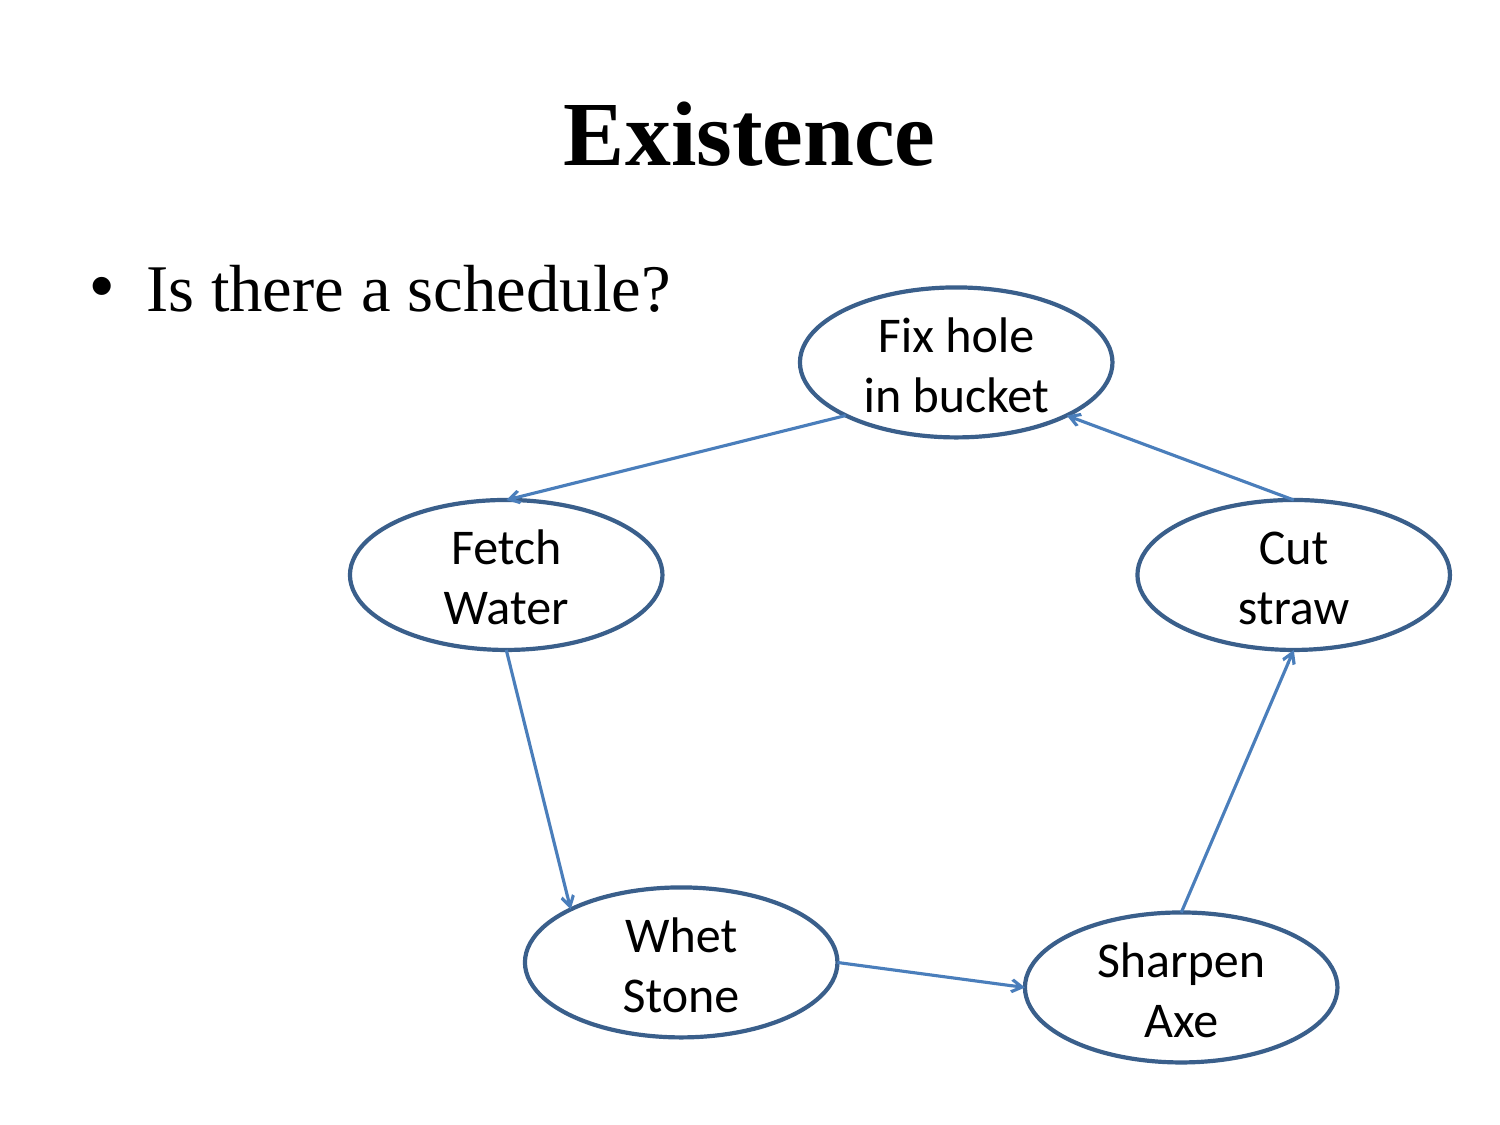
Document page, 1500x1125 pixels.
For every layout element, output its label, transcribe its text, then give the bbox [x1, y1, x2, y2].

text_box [1106, 724, 1369, 838]
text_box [1137, 343, 1223, 572]
title Existence [75, 45, 1425, 213]
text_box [408, 747, 669, 813]
text_box Cut straw [1135, 497, 1453, 653]
text_box Fetch Water [347, 497, 628, 653]
list Is there a schedule? [75, 237, 825, 475]
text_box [633, 287, 719, 628]
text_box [837, 962, 1026, 988]
text_box Sharpen Axe [1023, 910, 1340, 1065]
text_box Fix hole in bucket [797, 285, 1115, 440]
text_box Whet Stone [522, 885, 840, 1040]
